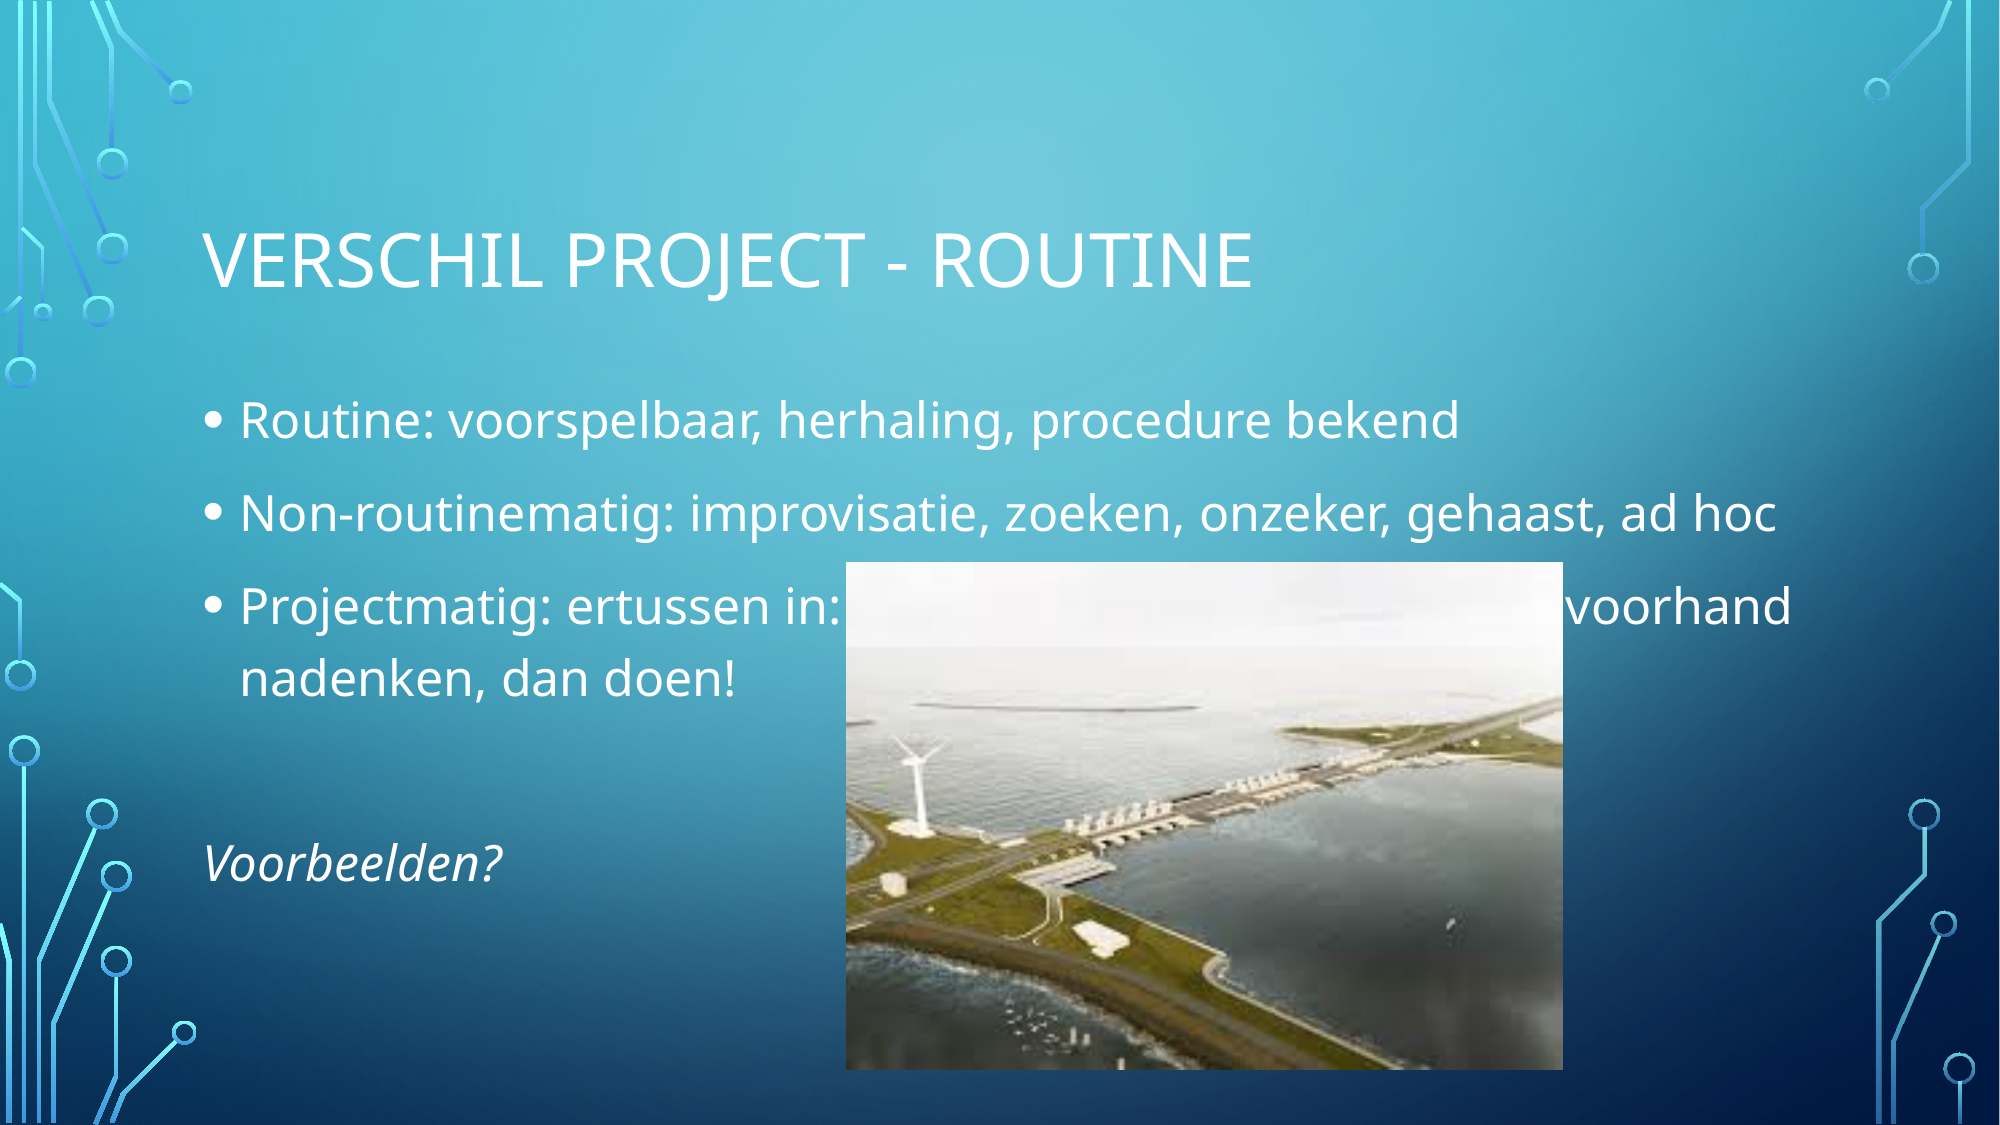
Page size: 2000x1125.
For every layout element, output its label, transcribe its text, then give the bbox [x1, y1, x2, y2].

title Verschil project - routine [187, 101, 1812, 344]
picture [845, 562, 1563, 1070]
list Routine: voorspelbaar, herhaling, procedure bekend Non-routinematig: improvisatie, zoeken, onzeker, gehaast, ad hoc Projectmatig: ertussen in: gepland en improvisatie -> op voorhand nadenken, dan doen! Voorbeelden? [187, 369, 1812, 950]
